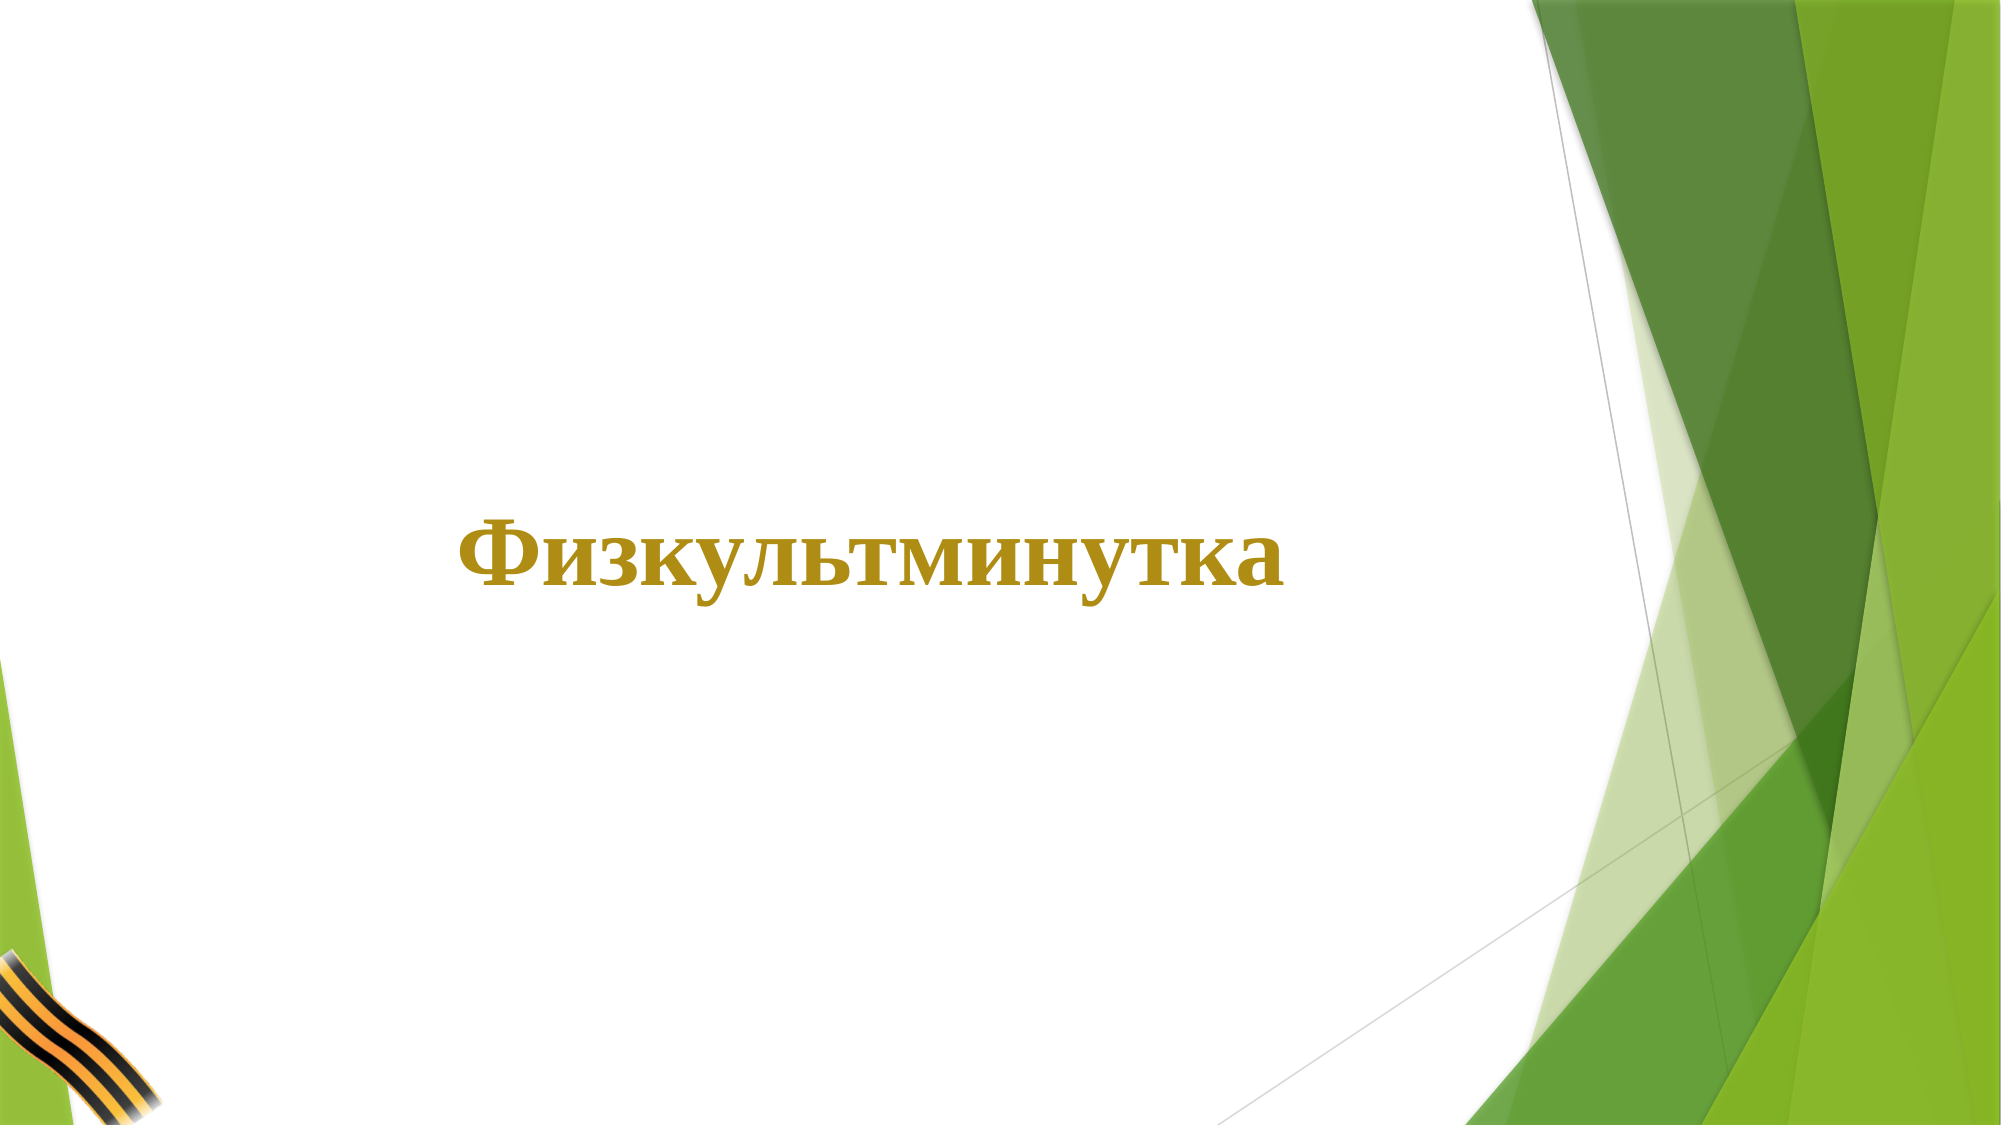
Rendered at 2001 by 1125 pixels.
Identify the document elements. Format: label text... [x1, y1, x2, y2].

picture [0, 920, 179, 1125]
text_box Физкультминутка [419, 469, 1322, 622]
